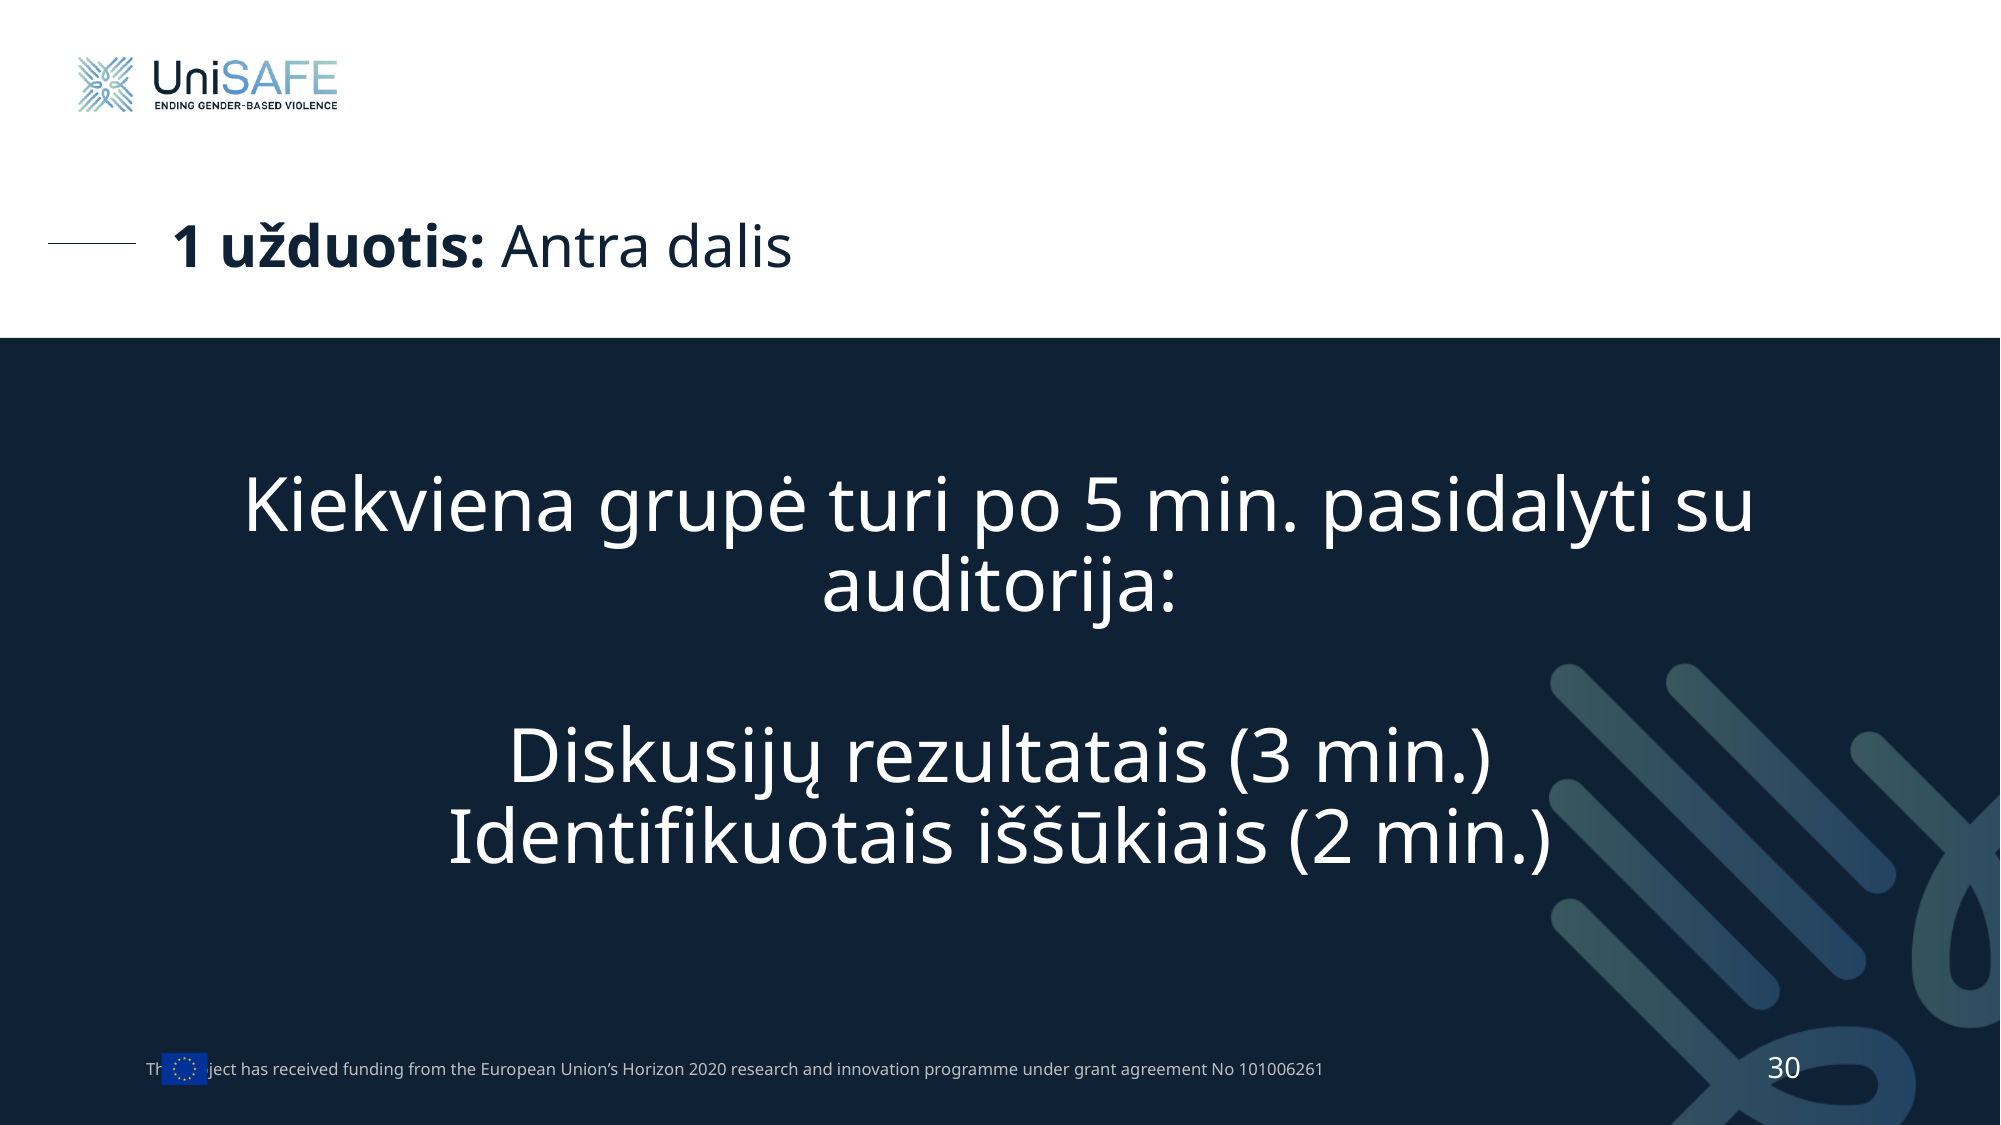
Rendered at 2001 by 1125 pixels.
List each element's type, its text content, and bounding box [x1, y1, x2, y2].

title 1 užduotis: Antra dalis [171, 185, 1827, 313]
picture [78, 57, 337, 112]
text_box Kiekviena grupė turi po 5 min. pasidalyti su auditorija: Diskusijų rezultatais (3 min.) Identifikuotais iššūkiais (2 min.) [172, 434, 1828, 563]
